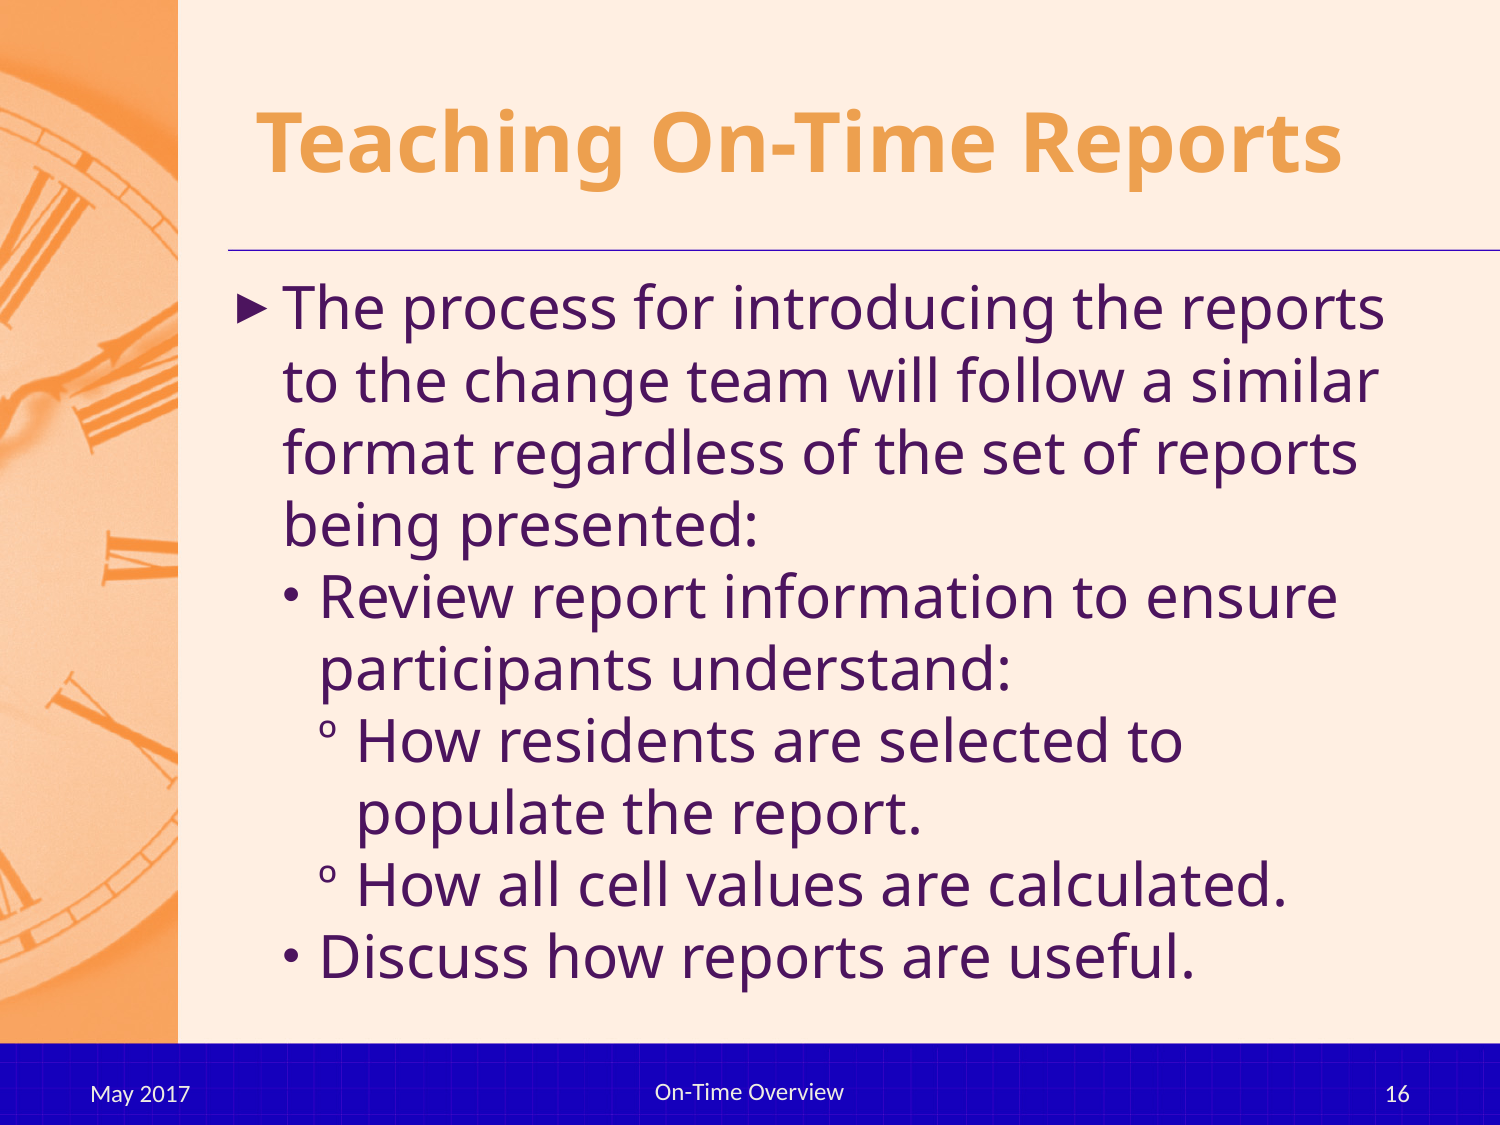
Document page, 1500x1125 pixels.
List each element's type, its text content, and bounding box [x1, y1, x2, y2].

picture [0, 0, 1500, 1125]
footer On-Time Overview [512, 1060, 988, 1121]
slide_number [75, 1062, 425, 1122]
list The process for introducing the reports to the change team will follow a similar format regardless of the set of reports being presented: Review report information to ensure participants understand: How residents are selected to populate the report. How all cell values are calculated. Discuss how reports are useful. [212, 262, 1425, 1005]
title Teaching On-Time Reports [174, 45, 1425, 233]
slide_number 16 [1074, 1062, 1425, 1122]
